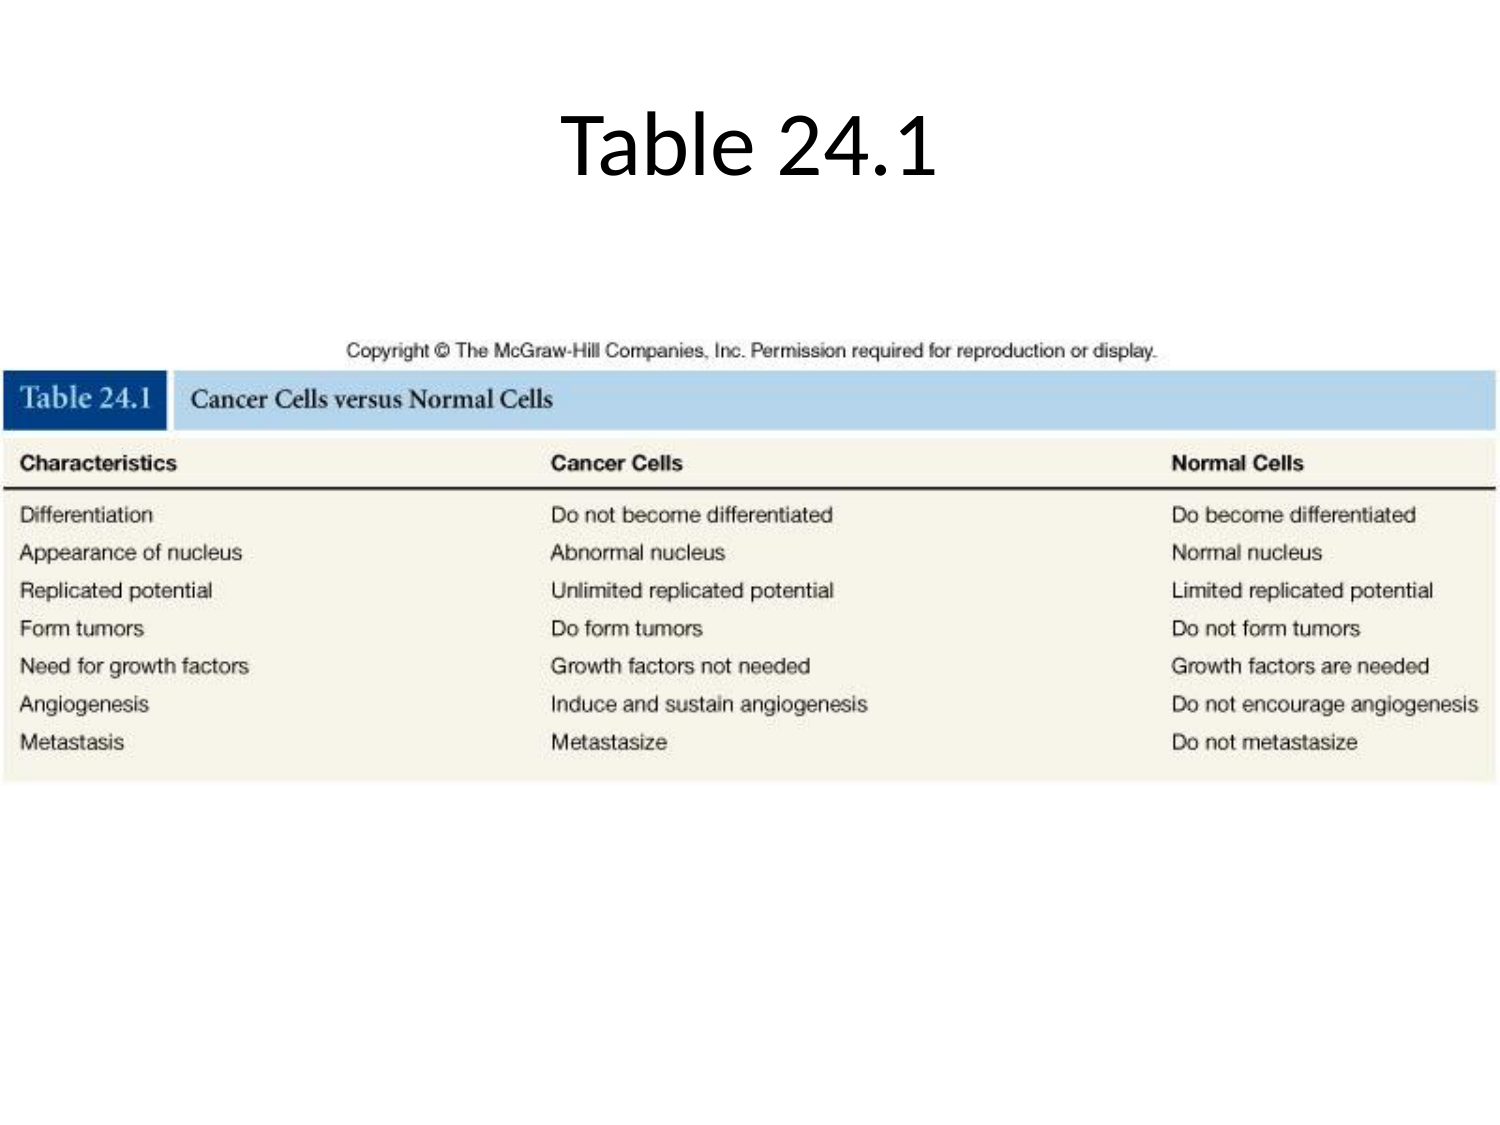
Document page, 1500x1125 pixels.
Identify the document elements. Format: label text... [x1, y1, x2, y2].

picture [0, 339, 1500, 787]
title Table 24.1 [75, 45, 1425, 233]
